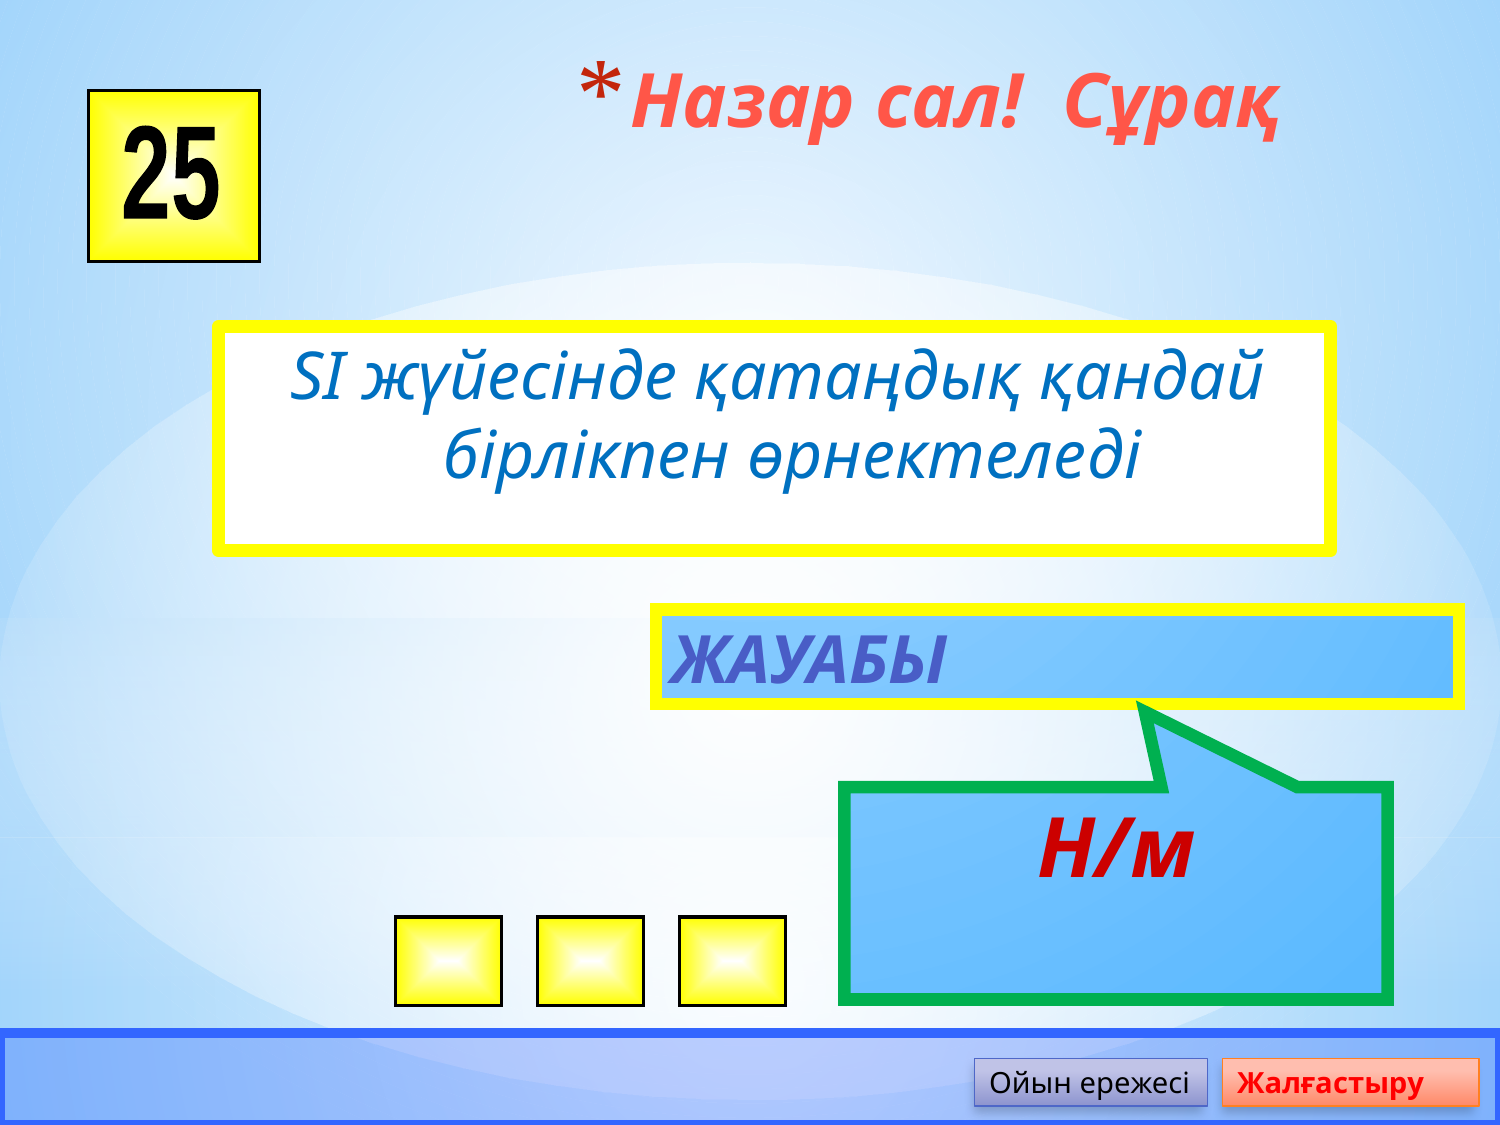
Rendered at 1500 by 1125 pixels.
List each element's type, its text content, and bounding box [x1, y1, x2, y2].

text_box Жауабы [656, 609, 1459, 704]
text_box [679, 916, 786, 1006]
text_box [537, 916, 644, 1006]
text_box Ойын ережесі [974, 1058, 1208, 1107]
text_box [0, 1033, 1500, 1125]
text_box Н/м [844, 711, 1388, 1000]
text_box [88, 90, 260, 262]
list SI жүйесінде қатаңдық қандай бірлікпен өрнектеледі [217, 325, 1332, 552]
title Назар сал! Сұрақ [360, 45, 1317, 185]
text_box [395, 916, 502, 1006]
text_box Жалғастыру [1222, 1058, 1480, 1107]
